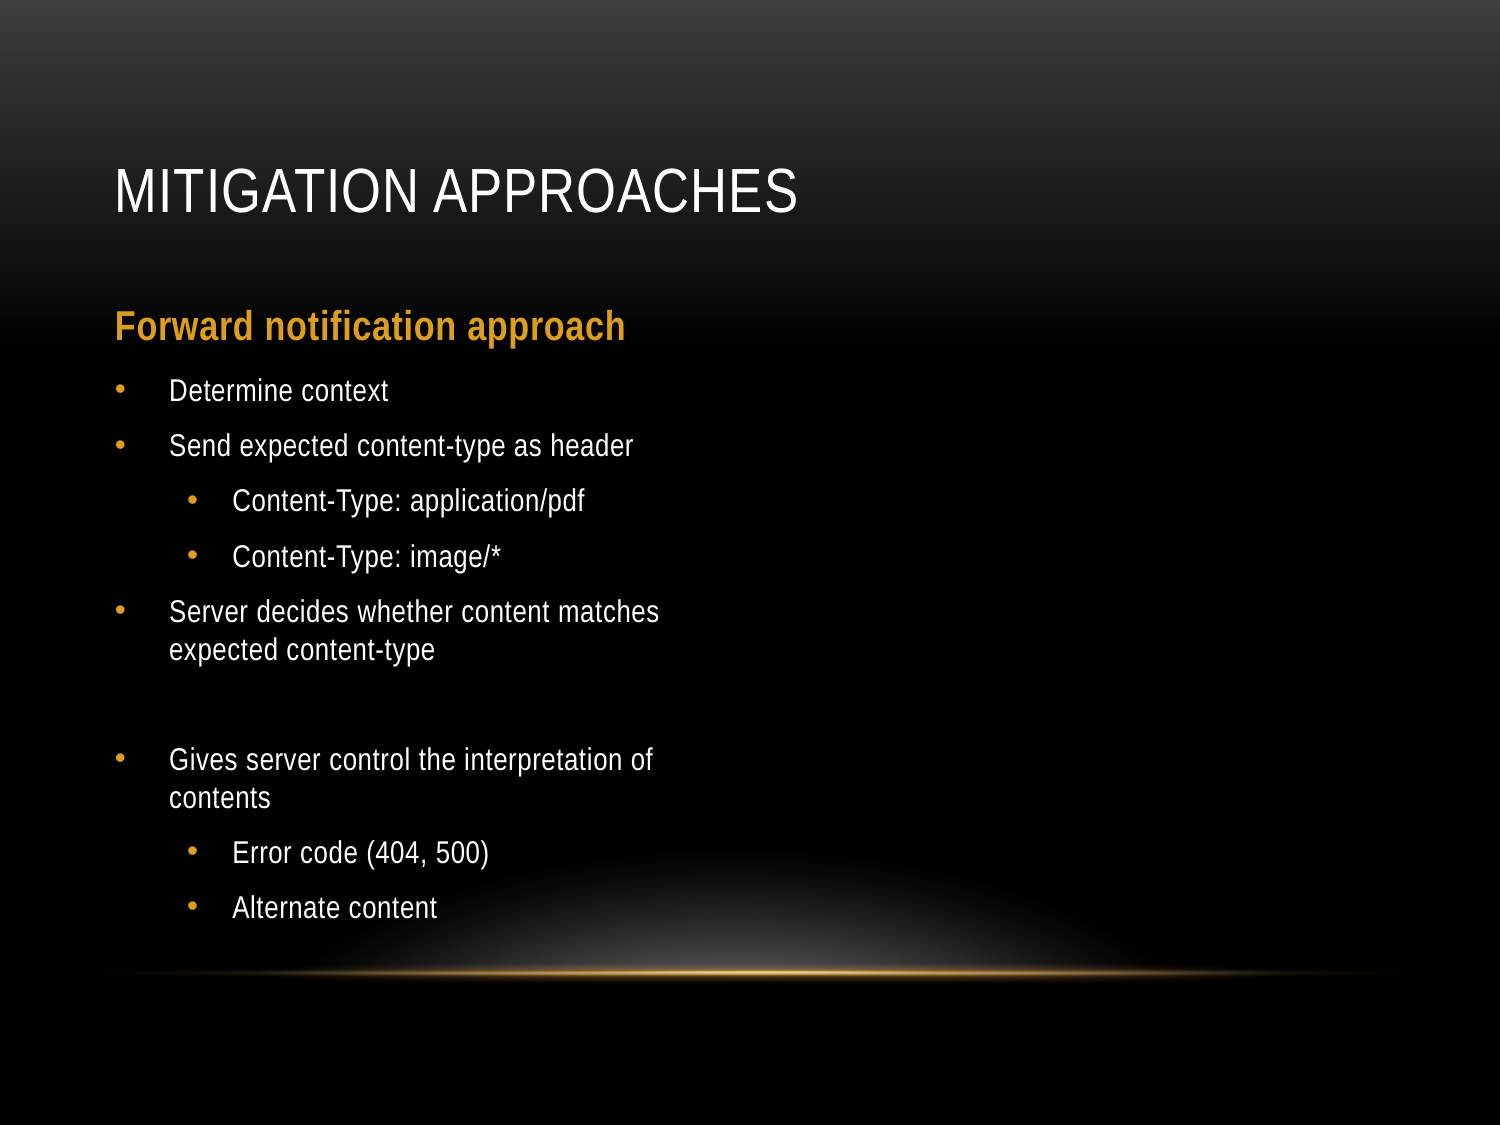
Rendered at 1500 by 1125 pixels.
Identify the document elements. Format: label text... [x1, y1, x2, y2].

title Mitigation approaches [99, 45, 1400, 233]
picture [0, 0, 1500, 1125]
list Determine context Send expected content-type as header Content-Type: application/pdf Content-Type: image/* Server decides whether content matches expected content-type Gives server control the interpretation of contents Error code (404, 500) Alternate content [99, 362, 713, 938]
list Forward notification approach [99, 262, 713, 357]
